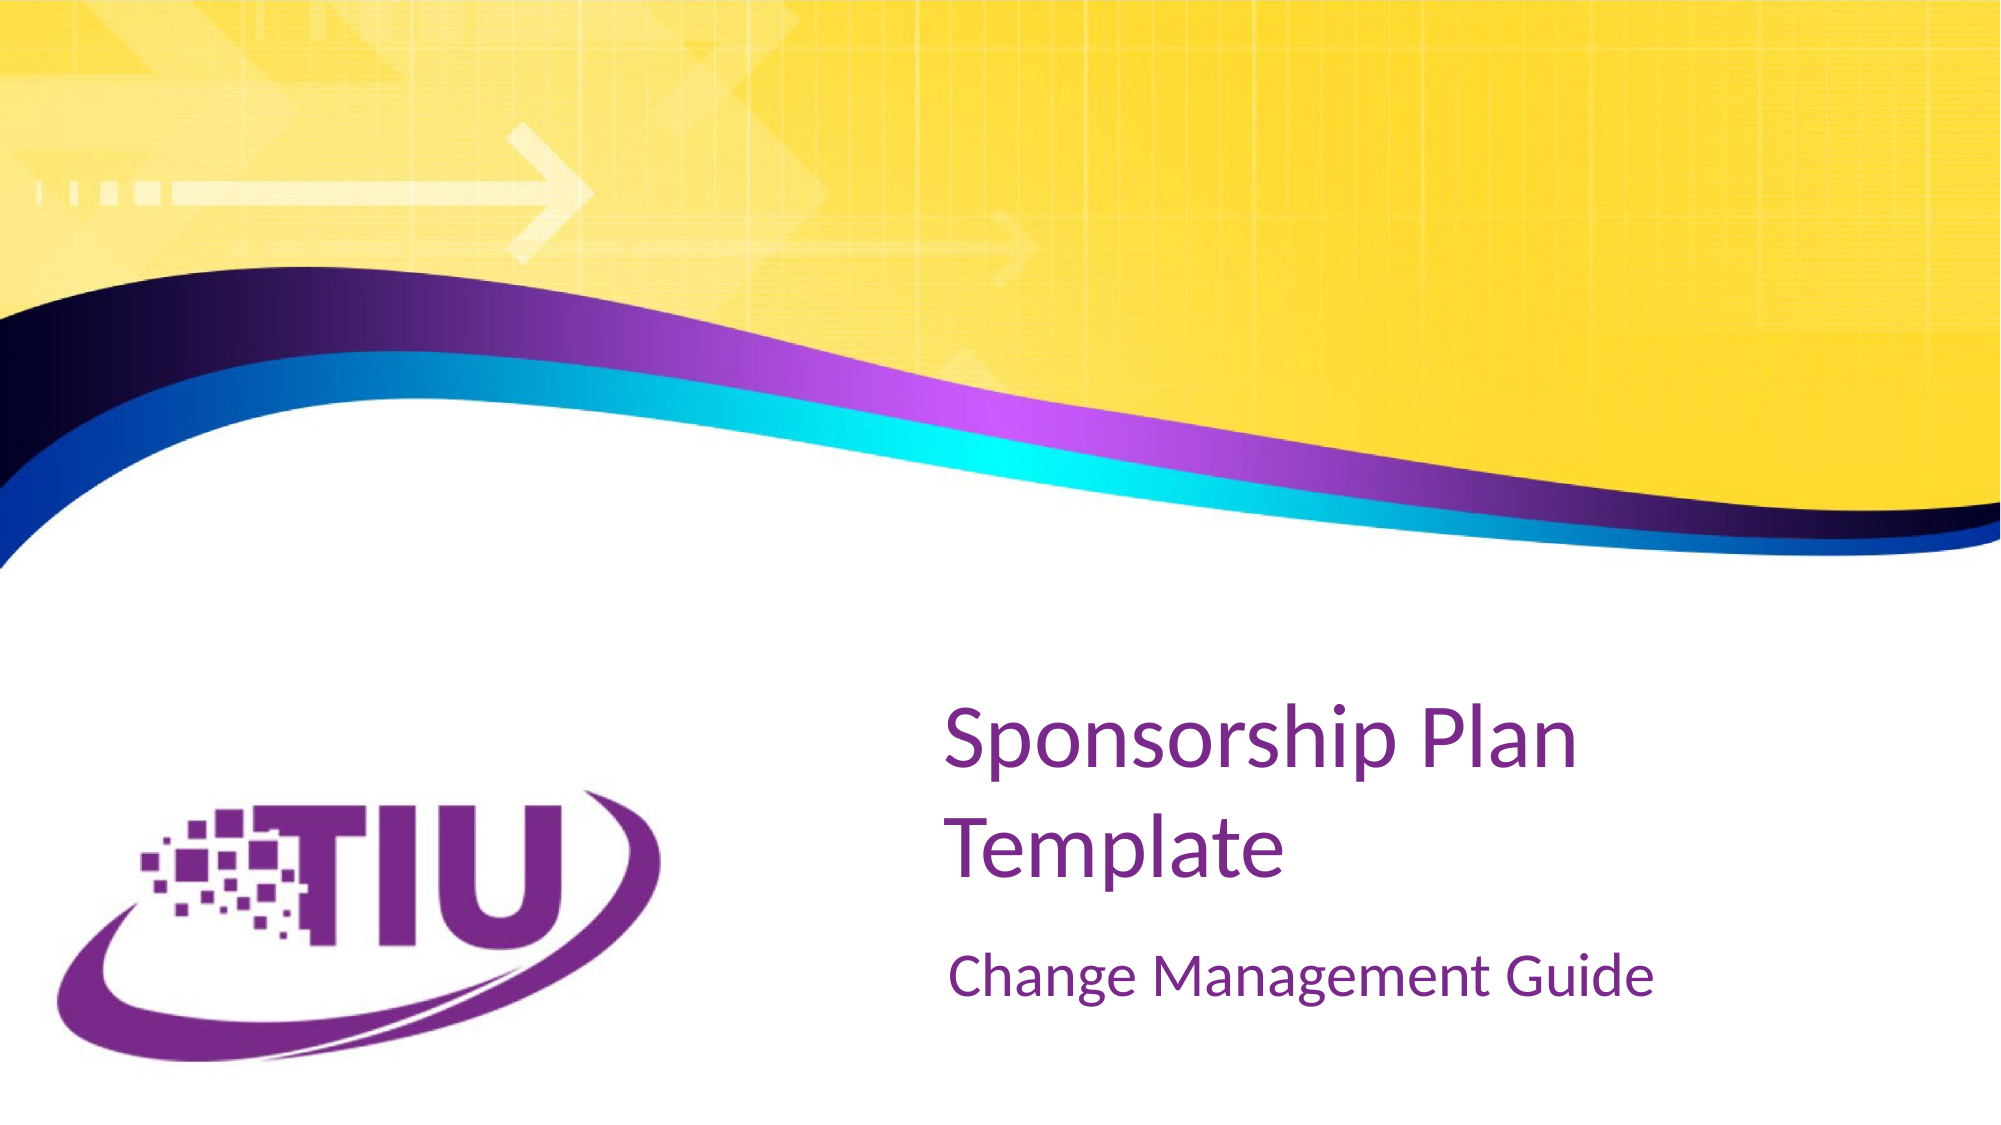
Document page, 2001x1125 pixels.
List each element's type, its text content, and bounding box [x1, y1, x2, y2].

text_box Sponsorship Plan Template [929, 668, 1898, 904]
text_box Change Management Guide [933, 926, 1672, 1016]
picture [0, 0, 2001, 1125]
